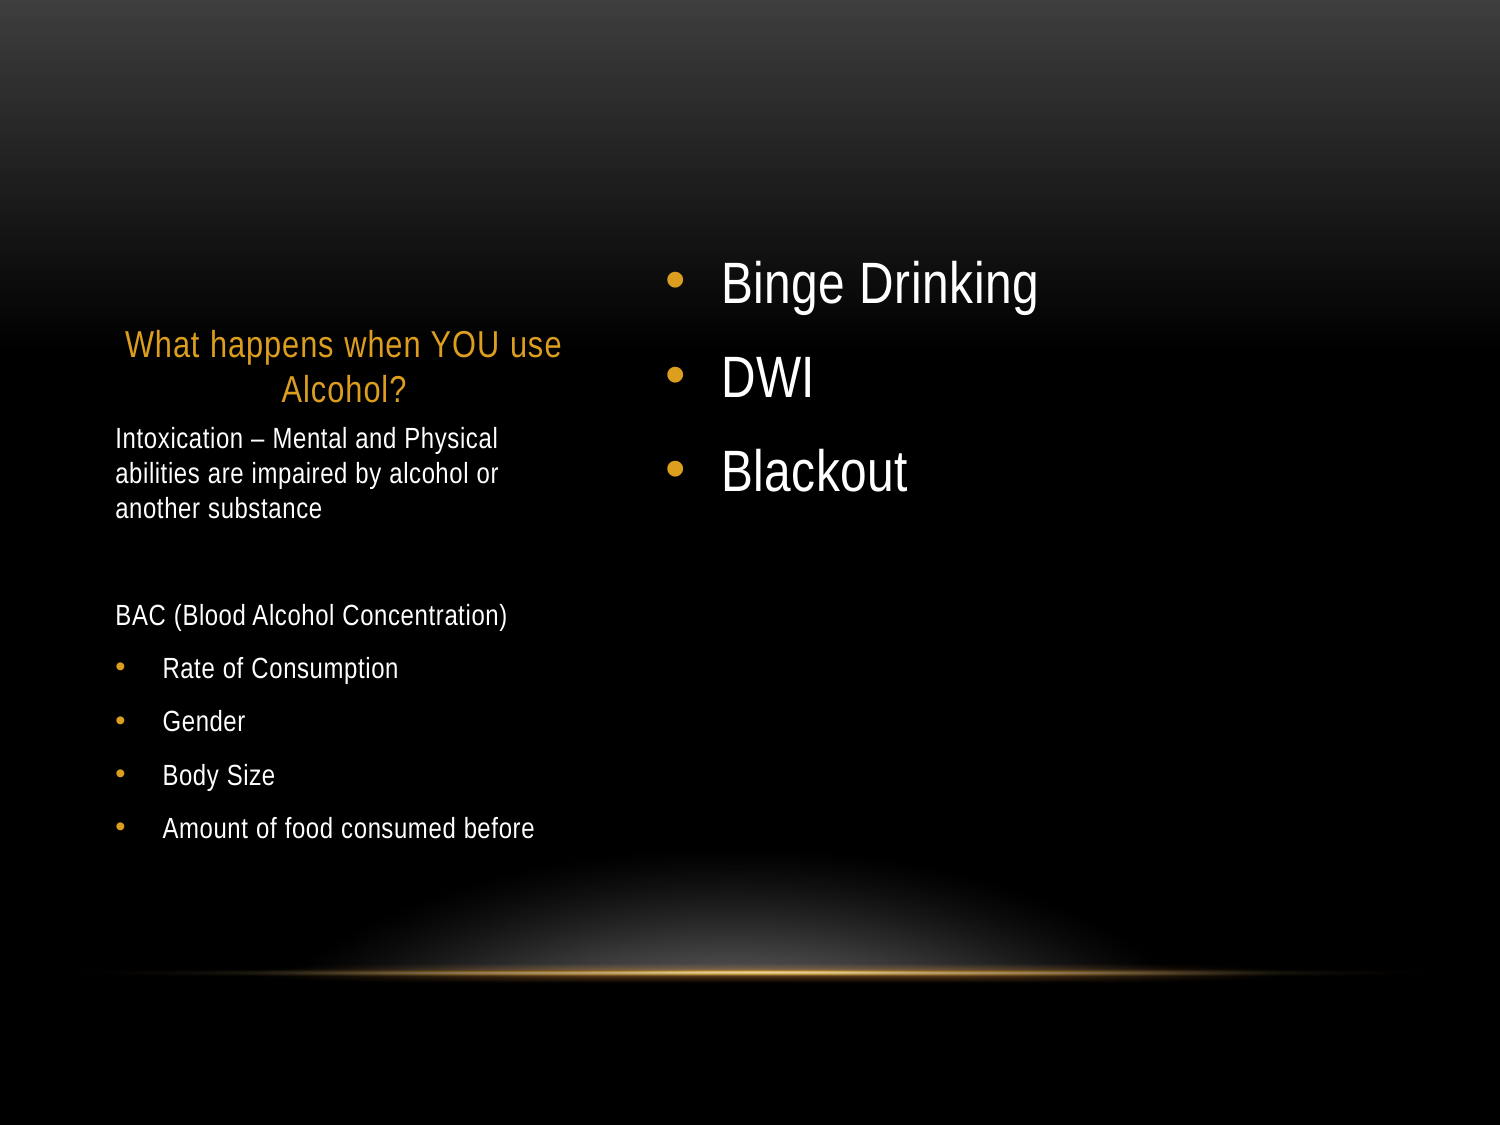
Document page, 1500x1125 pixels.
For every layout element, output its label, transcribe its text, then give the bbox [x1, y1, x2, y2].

title What happens when YOU use Alcohol? [100, 237, 588, 417]
list Binge Drinking DWI Blackout [650, 237, 1413, 938]
picture [0, 0, 1500, 1125]
list Intoxication – Mental and Physical abilities are impaired by alcohol or another substance BAC (Blood Alcohol Concentration) Rate of Consumption Gender Body Size Amount of food consumed before [100, 417, 588, 938]
